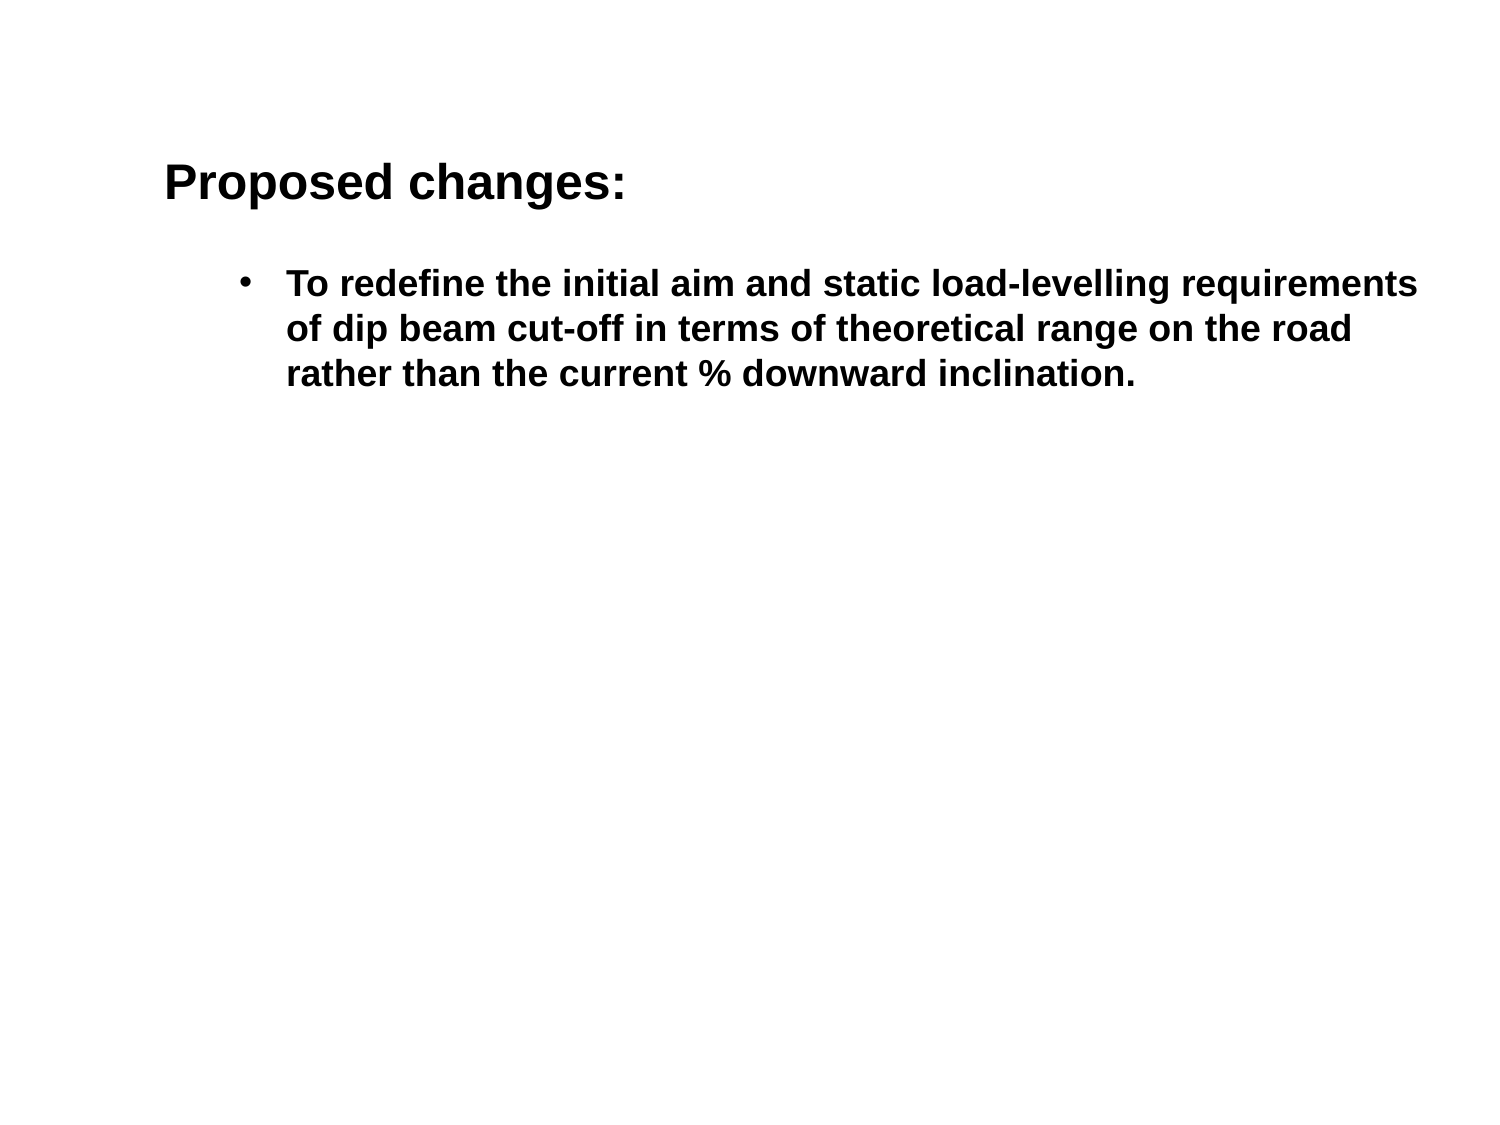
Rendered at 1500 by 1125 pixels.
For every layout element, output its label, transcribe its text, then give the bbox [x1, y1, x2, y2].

text_box Proposed changes: To redefine the initial aim and static load-levelling requirements of dip beam cut-off in terms of theoretical range on the road rather than the current % downward inclination. [149, 141, 1437, 447]
